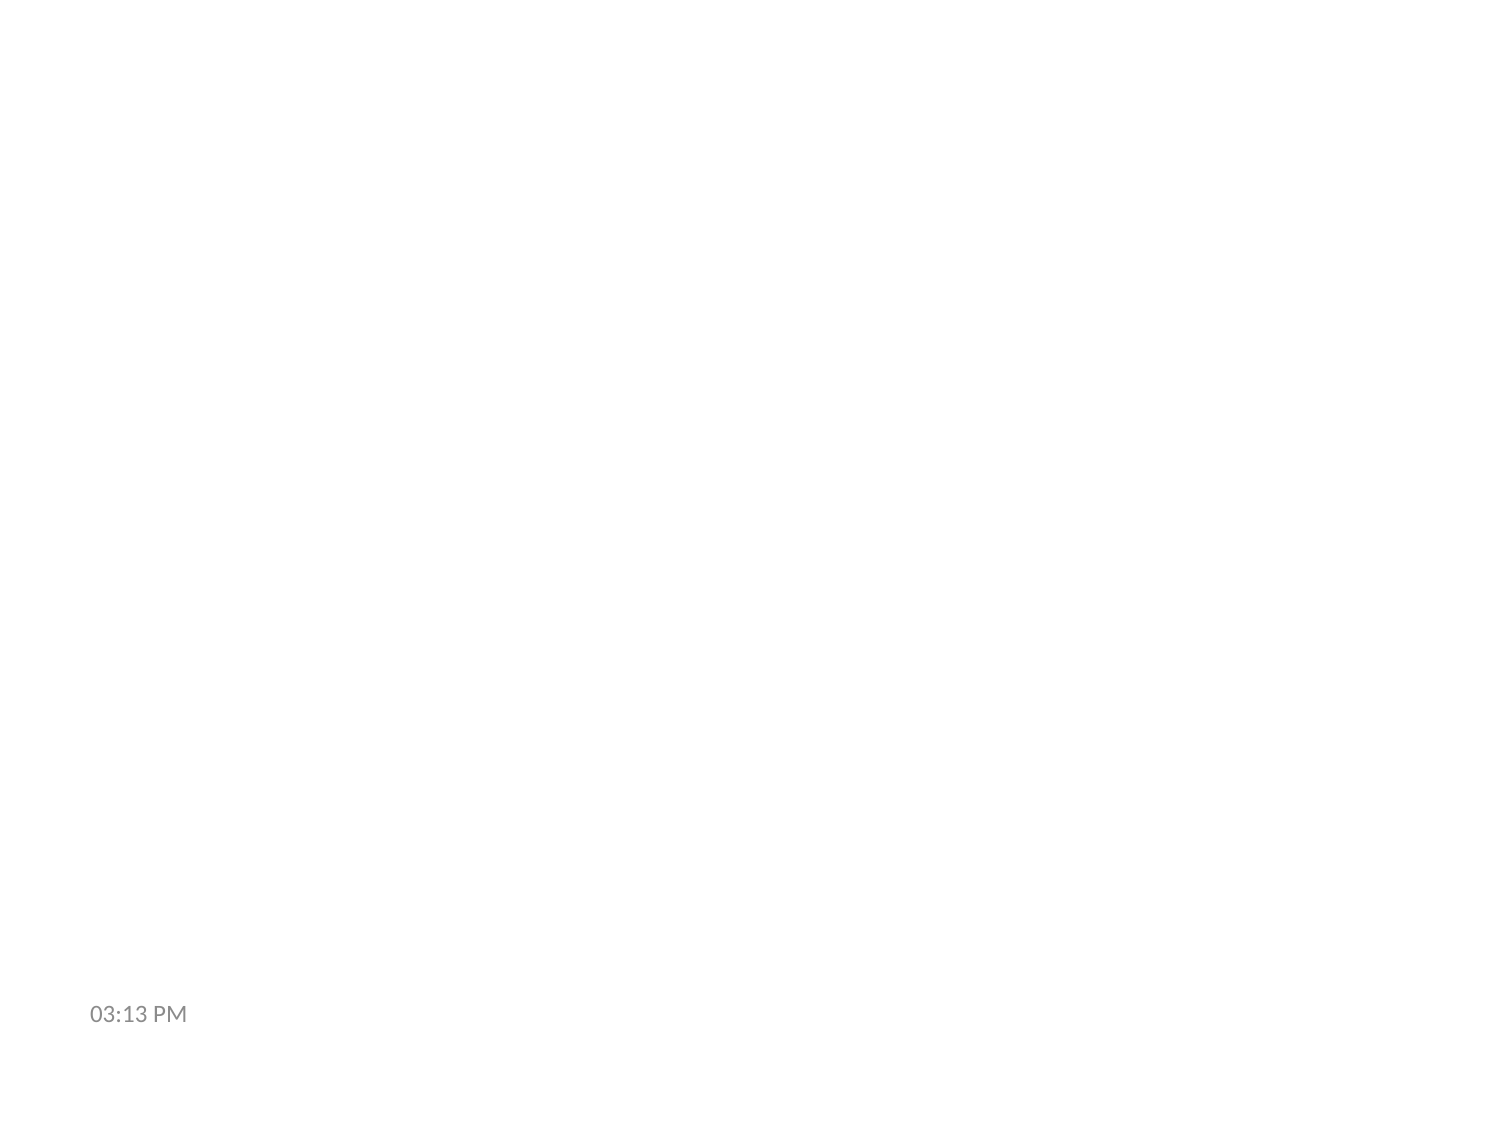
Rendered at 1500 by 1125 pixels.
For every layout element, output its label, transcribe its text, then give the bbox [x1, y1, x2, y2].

text_box 3:35 PM [75, 982, 425, 1043]
